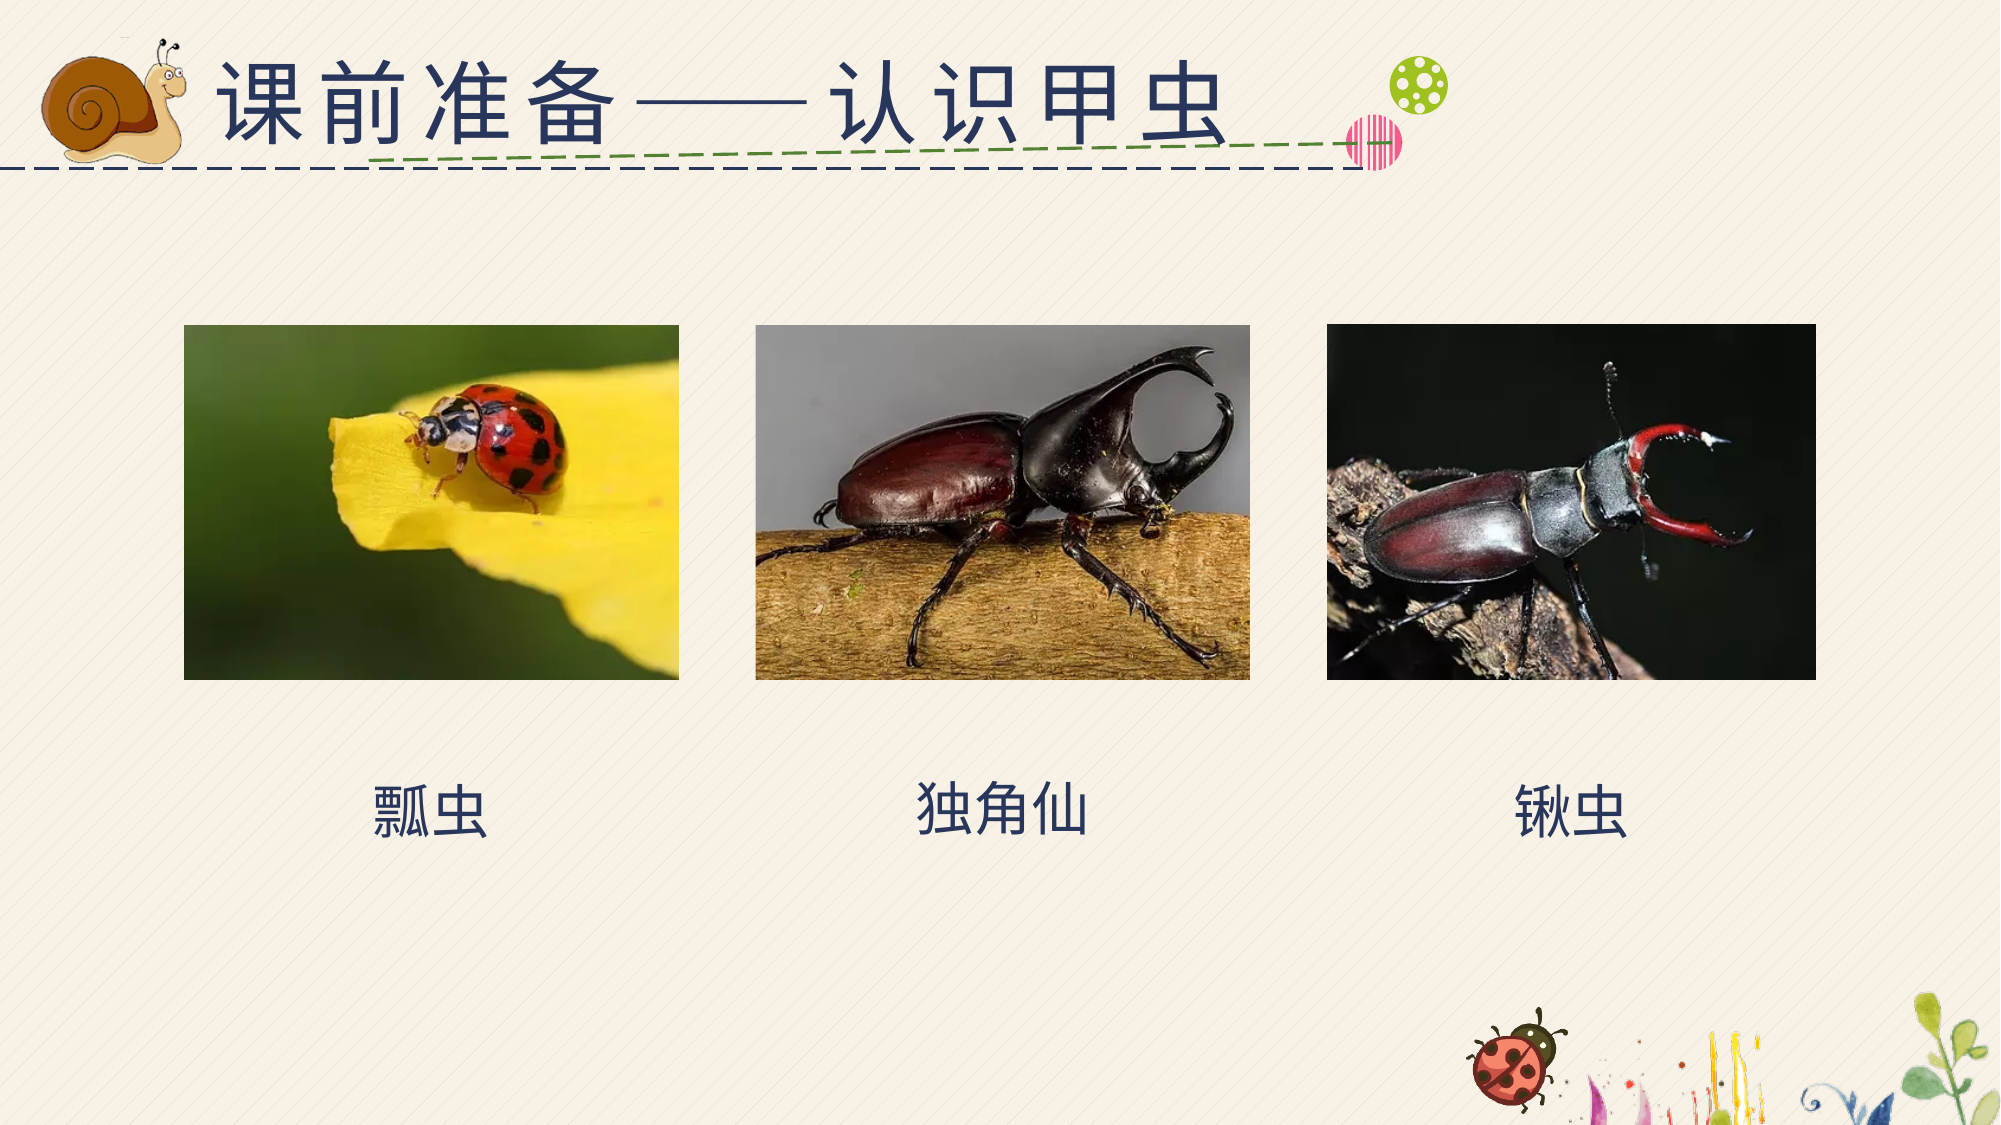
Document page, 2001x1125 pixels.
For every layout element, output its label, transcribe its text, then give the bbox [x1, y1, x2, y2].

text_box [1353, 115, 1364, 170]
text_box 独角仙 [866, 750, 1140, 850]
text_box [1372, 113, 1387, 141]
text_box [1389, 56, 1448, 115]
picture [755, 325, 1250, 680]
picture [1327, 324, 1816, 680]
text_box [1372, 145, 1387, 172]
text_box [1366, 113, 1371, 141]
text_box [1366, 143, 1371, 172]
picture [184, 325, 679, 680]
text_box 课前准备——认识甲虫 [198, 38, 1363, 163]
text_box 瓢虫 [294, 754, 568, 853]
picture [39, 37, 189, 171]
text_box [1388, 117, 1404, 168]
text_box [368, 142, 1346, 161]
picture [1374, 827, 2001, 1125]
text_box 锹虫 [1481, 754, 1662, 827]
